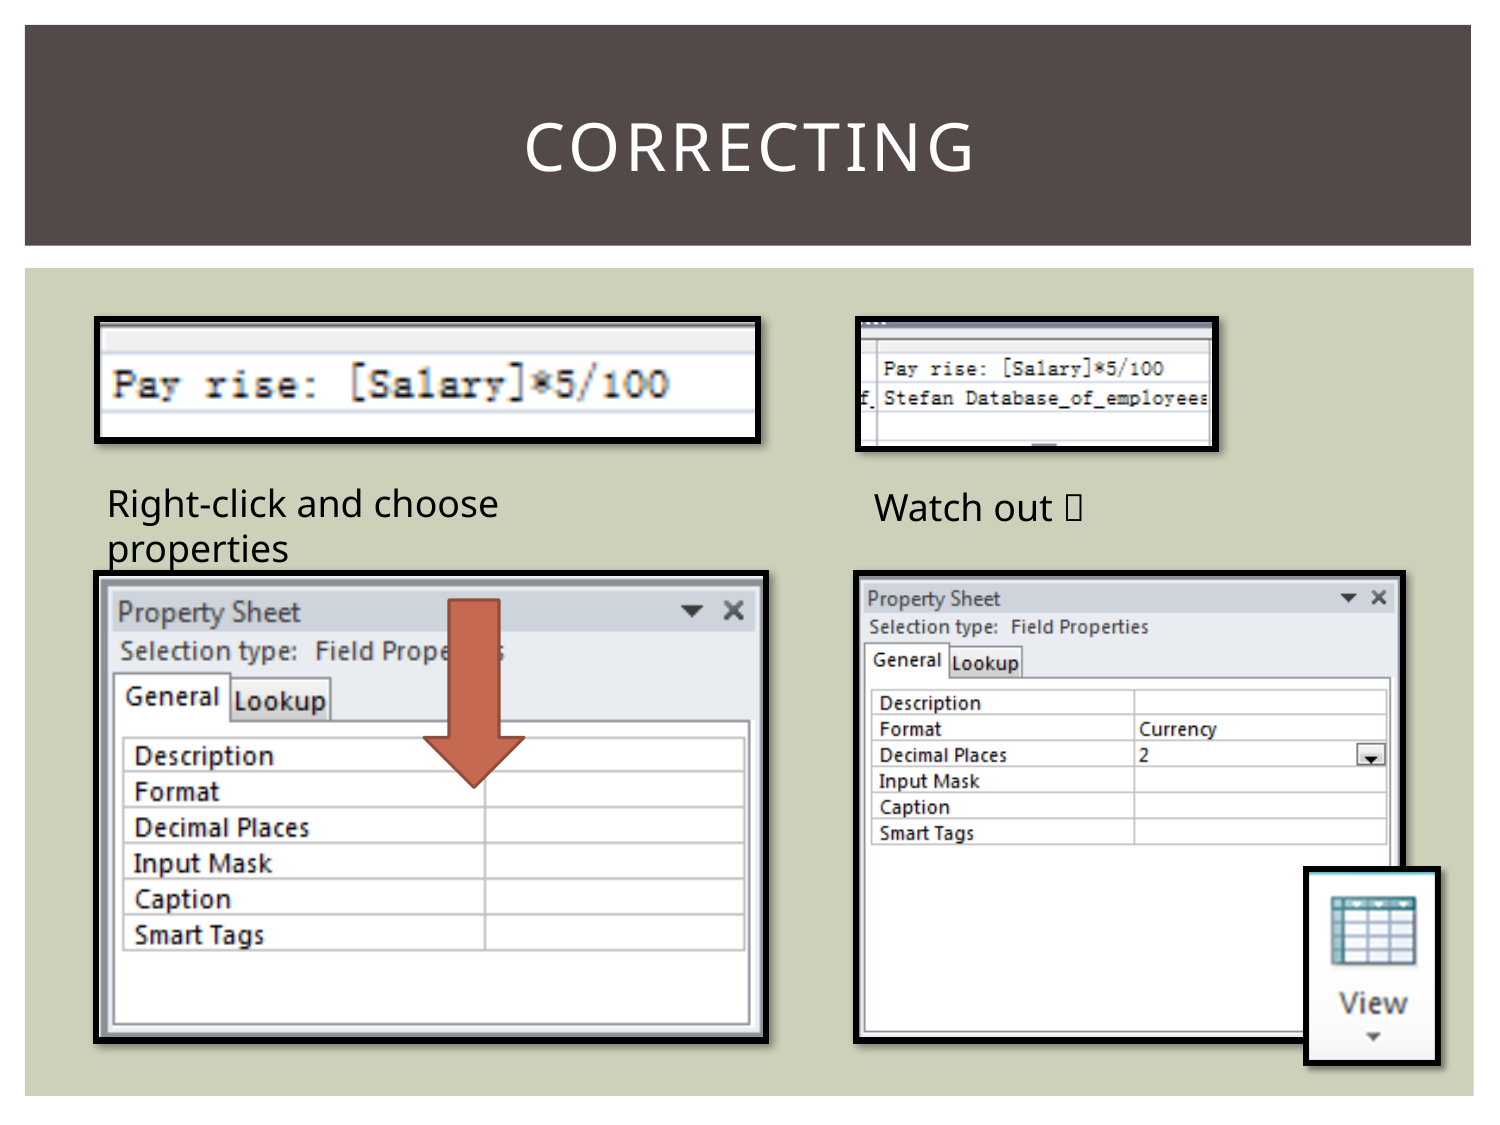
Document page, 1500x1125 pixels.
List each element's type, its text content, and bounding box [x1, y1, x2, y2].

text_box Watch out  [858, 476, 1430, 537]
picture [98, 575, 764, 1038]
picture [99, 321, 756, 438]
picture [858, 575, 1455, 1079]
text_box Right-click and choose properties [91, 473, 663, 575]
picture [860, 321, 1213, 447]
title Correcting [62, 58, 1438, 232]
